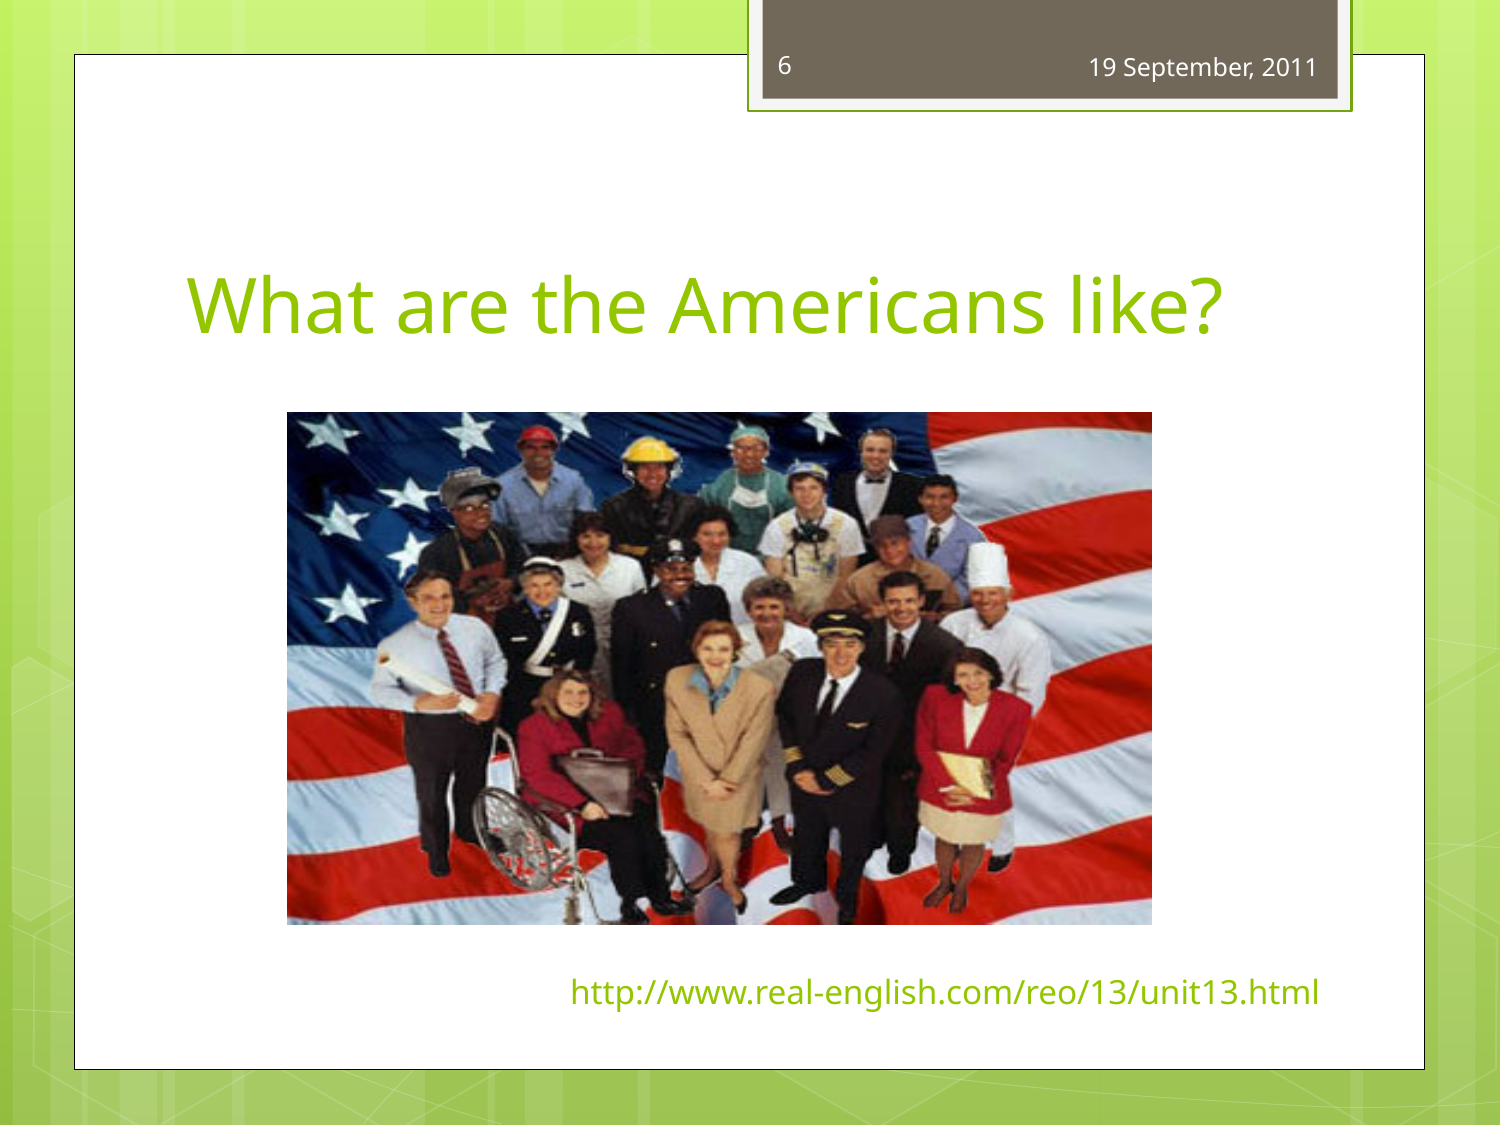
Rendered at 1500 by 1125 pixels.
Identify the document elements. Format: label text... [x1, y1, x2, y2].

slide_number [983, 36, 1334, 97]
picture [287, 412, 1153, 926]
title What are the Americans like? [171, 168, 1324, 357]
footer http://www.real-english.com/reo/13/unit13.html [262, 962, 1336, 1020]
slide_number 6 [762, 36, 982, 97]
